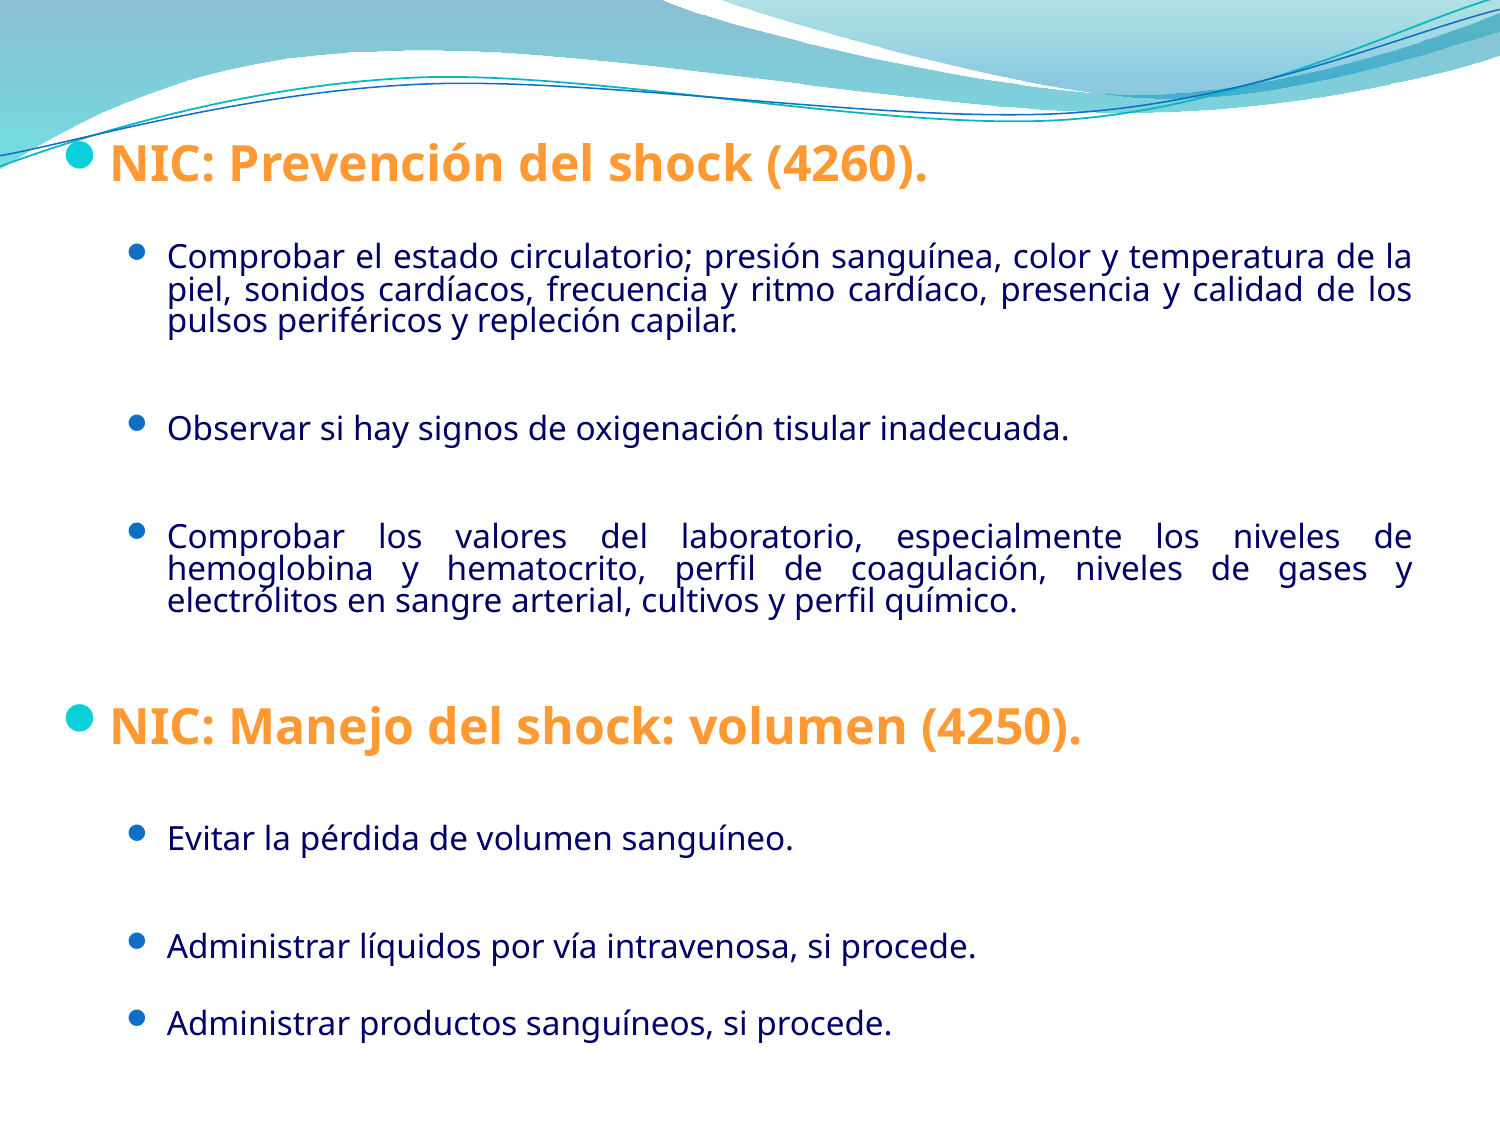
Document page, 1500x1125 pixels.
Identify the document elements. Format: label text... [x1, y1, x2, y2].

list NIC: Prevención del shock (4260). Comprobar el estado circulatorio; presión sanguínea, color y temperatura de la piel, sonidos cardíacos, frecuencia y ritmo cardíaco, presencia y calidad de los pulsos periféricos y repleción capilar. Observar si hay signos de oxigenación tisular inadecuada. Comprobar los valores del laboratorio, especialmente los niveles de hemoglobina y hematocrito, perfil de coagulación, niveles de gases y electrólitos en sangre arterial, cultivos y perfil químico. NIC: Manejo del shock: volumen (4250). Evitar la pérdida de volumen sanguíneo. Administrar líquidos por vía intravenosa, si procede. Administrar productos sanguíneos, si procede. [46, 113, 1430, 1083]
